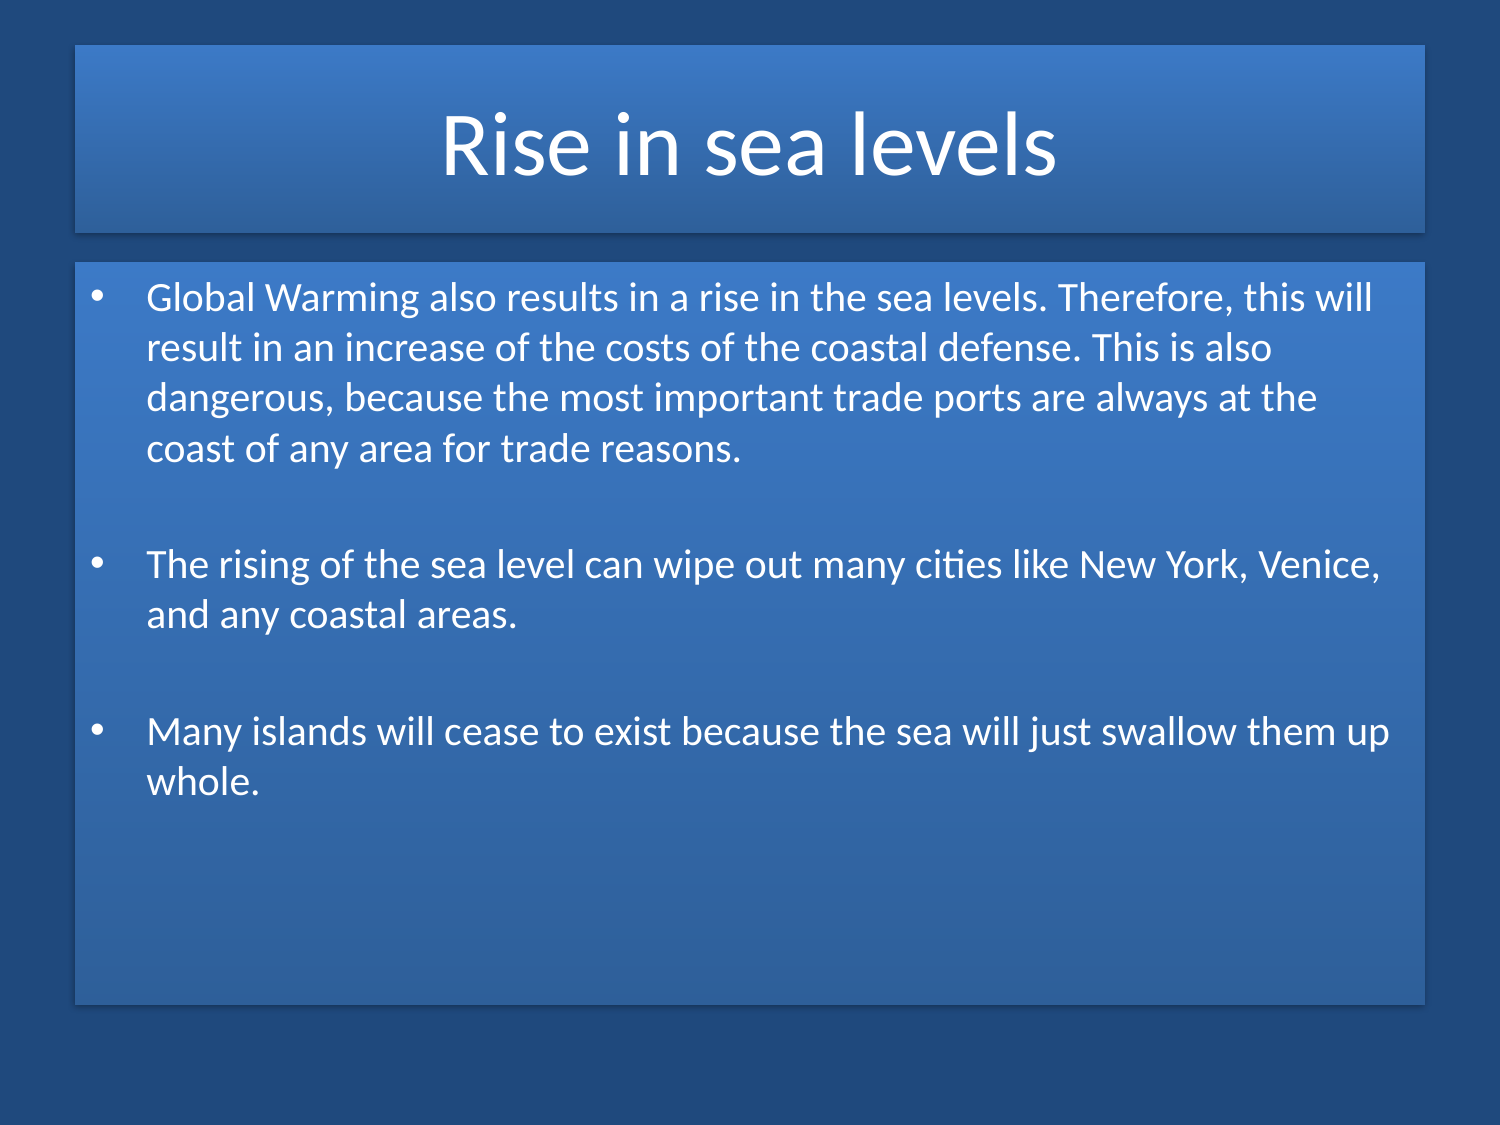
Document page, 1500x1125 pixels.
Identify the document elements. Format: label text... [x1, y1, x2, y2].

list Global Warming also results in a rise in the sea levels. Therefore, this will result in an increase of the costs of the coastal defense. This is also dangerous, because the most important trade ports are always at the coast of any area for trade reasons. The rising of the sea level can wipe out many cities like New York, Venice, and any coastal areas. Many islands will cease to exist because the sea will just swallow them up whole. [75, 262, 1425, 1005]
title Rise in sea levels [75, 45, 1425, 233]
